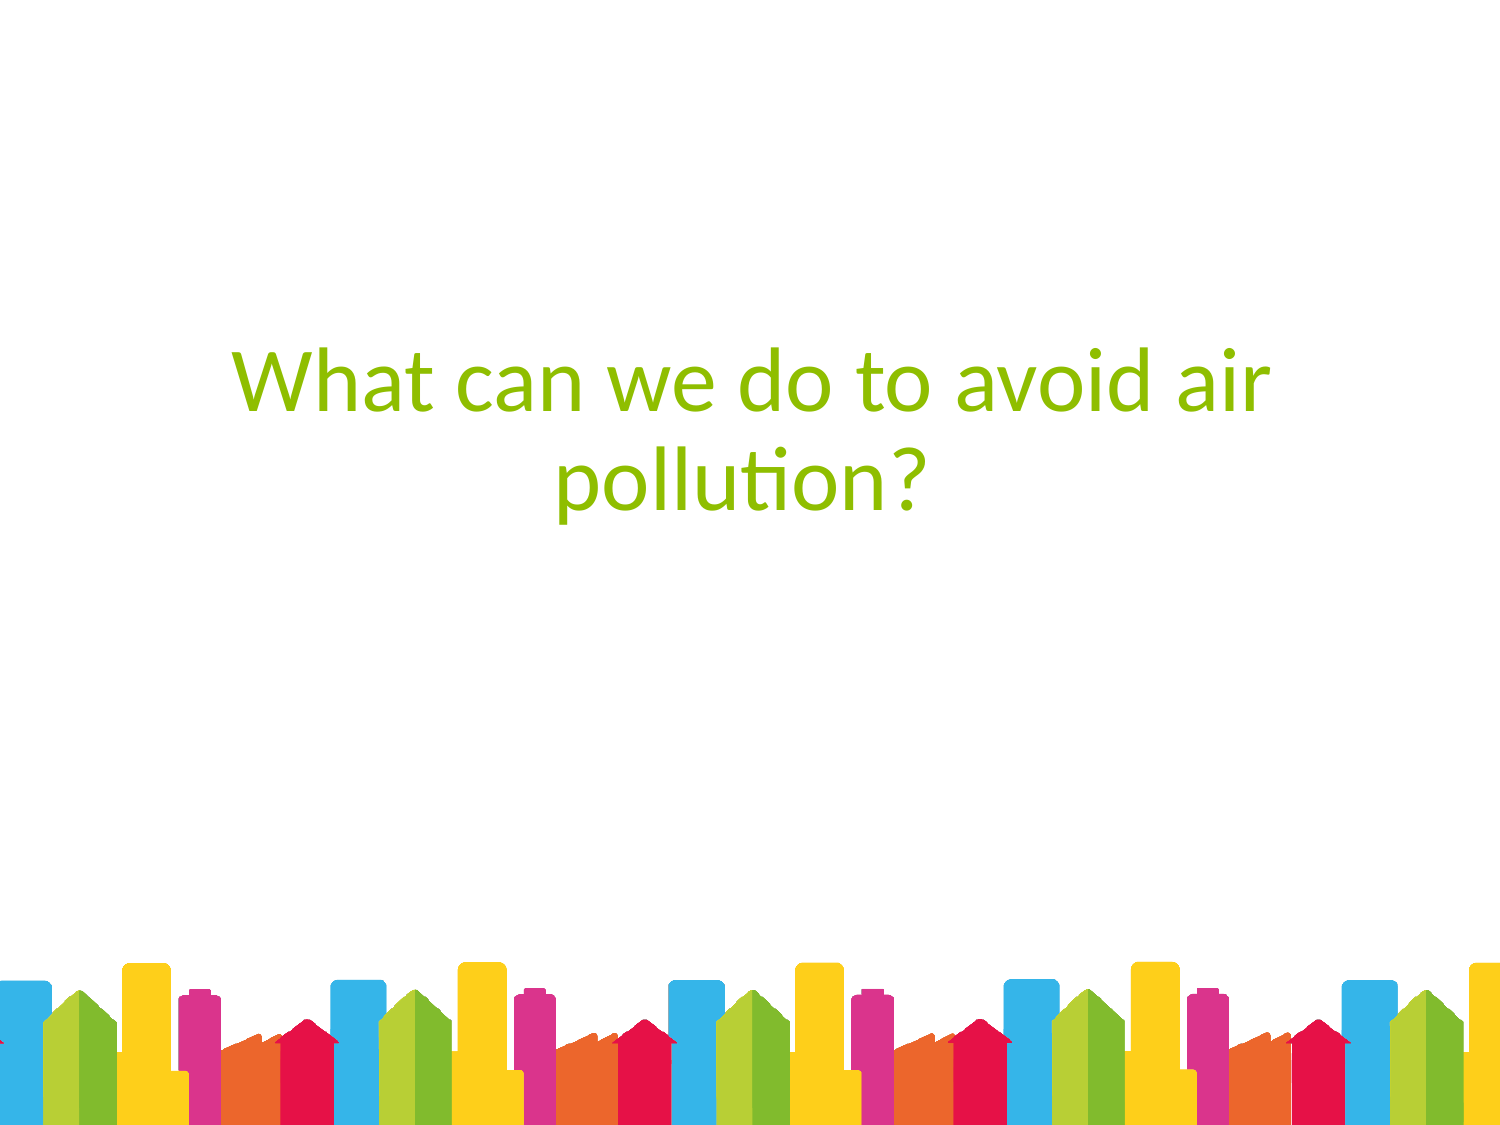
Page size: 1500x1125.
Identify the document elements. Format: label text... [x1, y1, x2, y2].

title What can we do to avoid air pollution? [105, 322, 1400, 541]
picture [0, 961, 1500, 1125]
